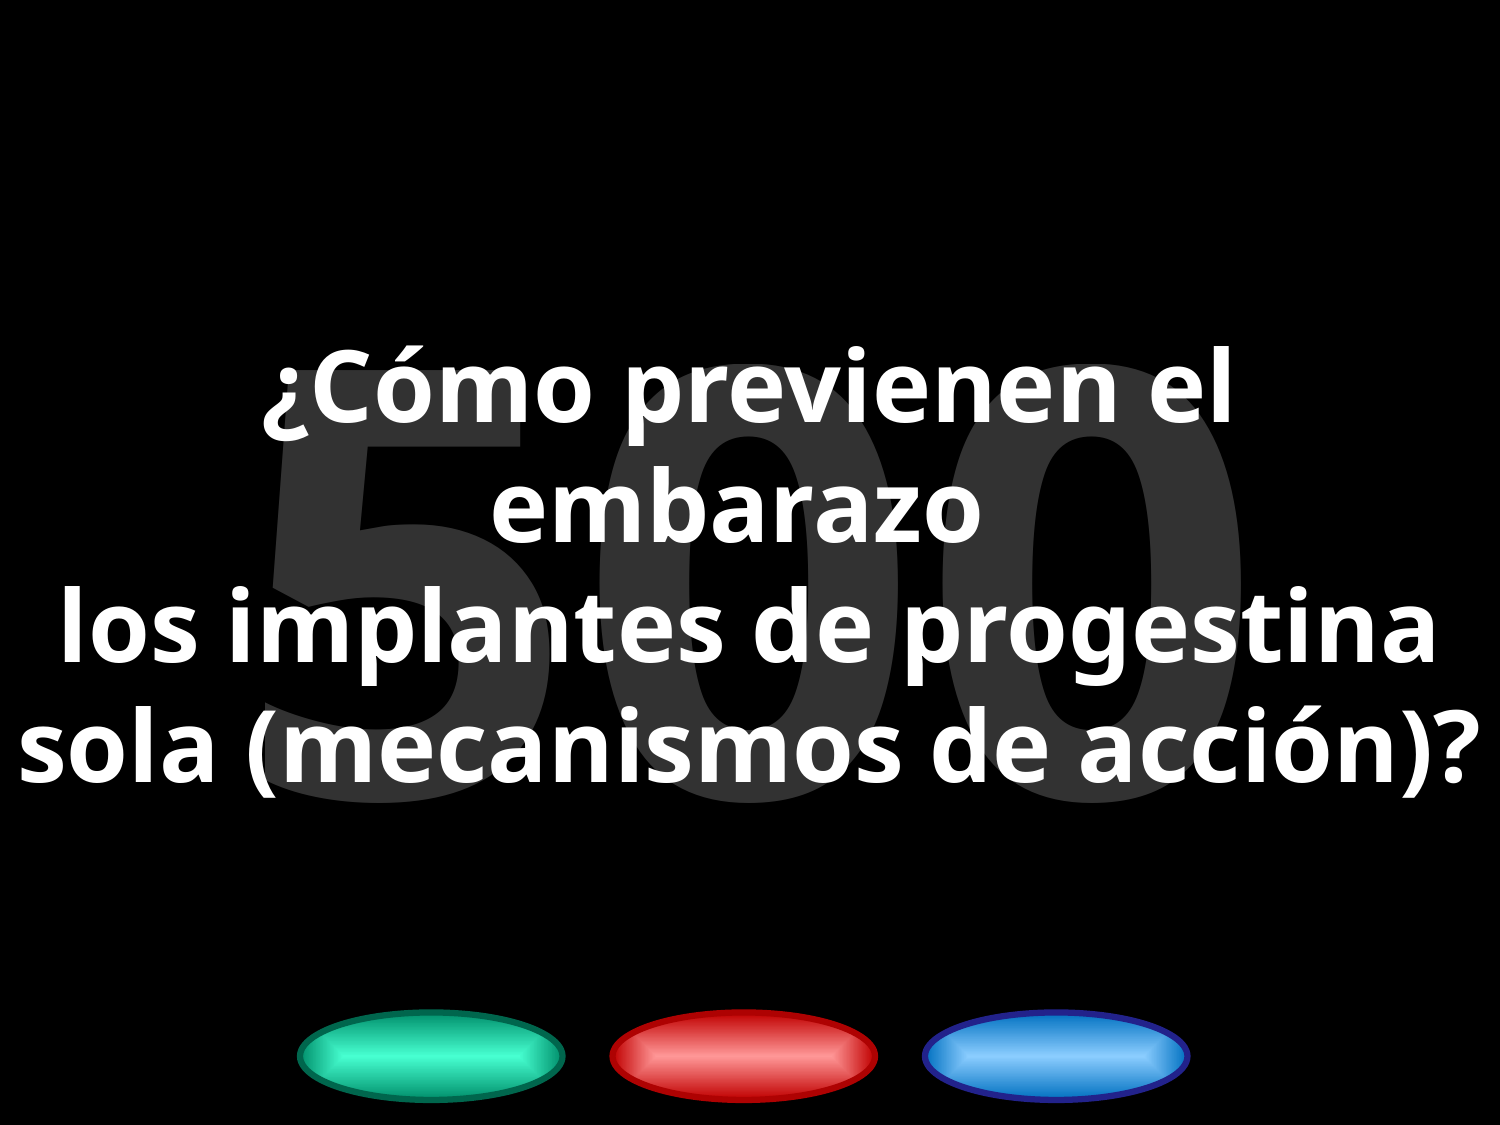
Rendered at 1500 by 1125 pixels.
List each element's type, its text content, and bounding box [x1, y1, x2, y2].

text_box ¿Cómo previenen el embarazo los implantes de progestina sola (mecanismos de acción)? [0, 0, 1500, 1125]
text_box [612, 1012, 876, 1100]
text_box [300, 1012, 563, 1100]
text_box [924, 1012, 1188, 1100]
